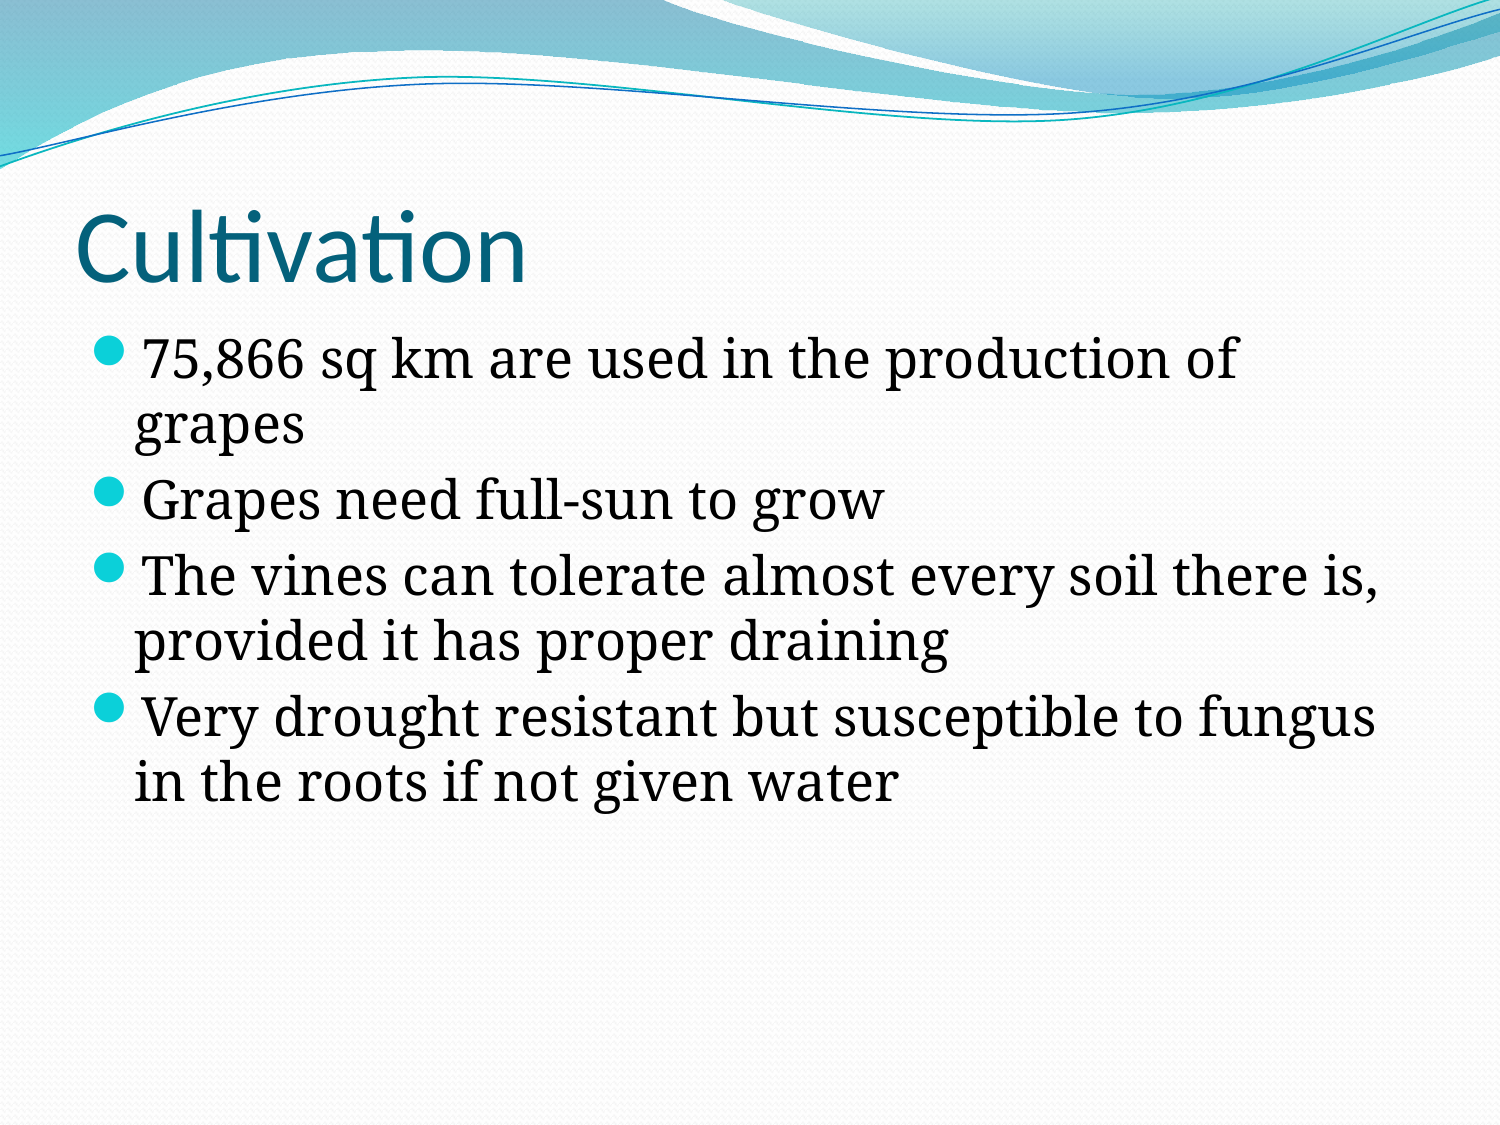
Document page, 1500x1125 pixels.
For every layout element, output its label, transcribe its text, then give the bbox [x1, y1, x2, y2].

list 75,866 sq km are used in the production of grapes Grapes need full-sun to grow The vines can tolerate almost every soil there is, provided it has proper draining Very drought resistant but susceptible to fungus in the roots if not given water [75, 317, 1425, 1038]
title Cultivation [75, 115, 1425, 303]
